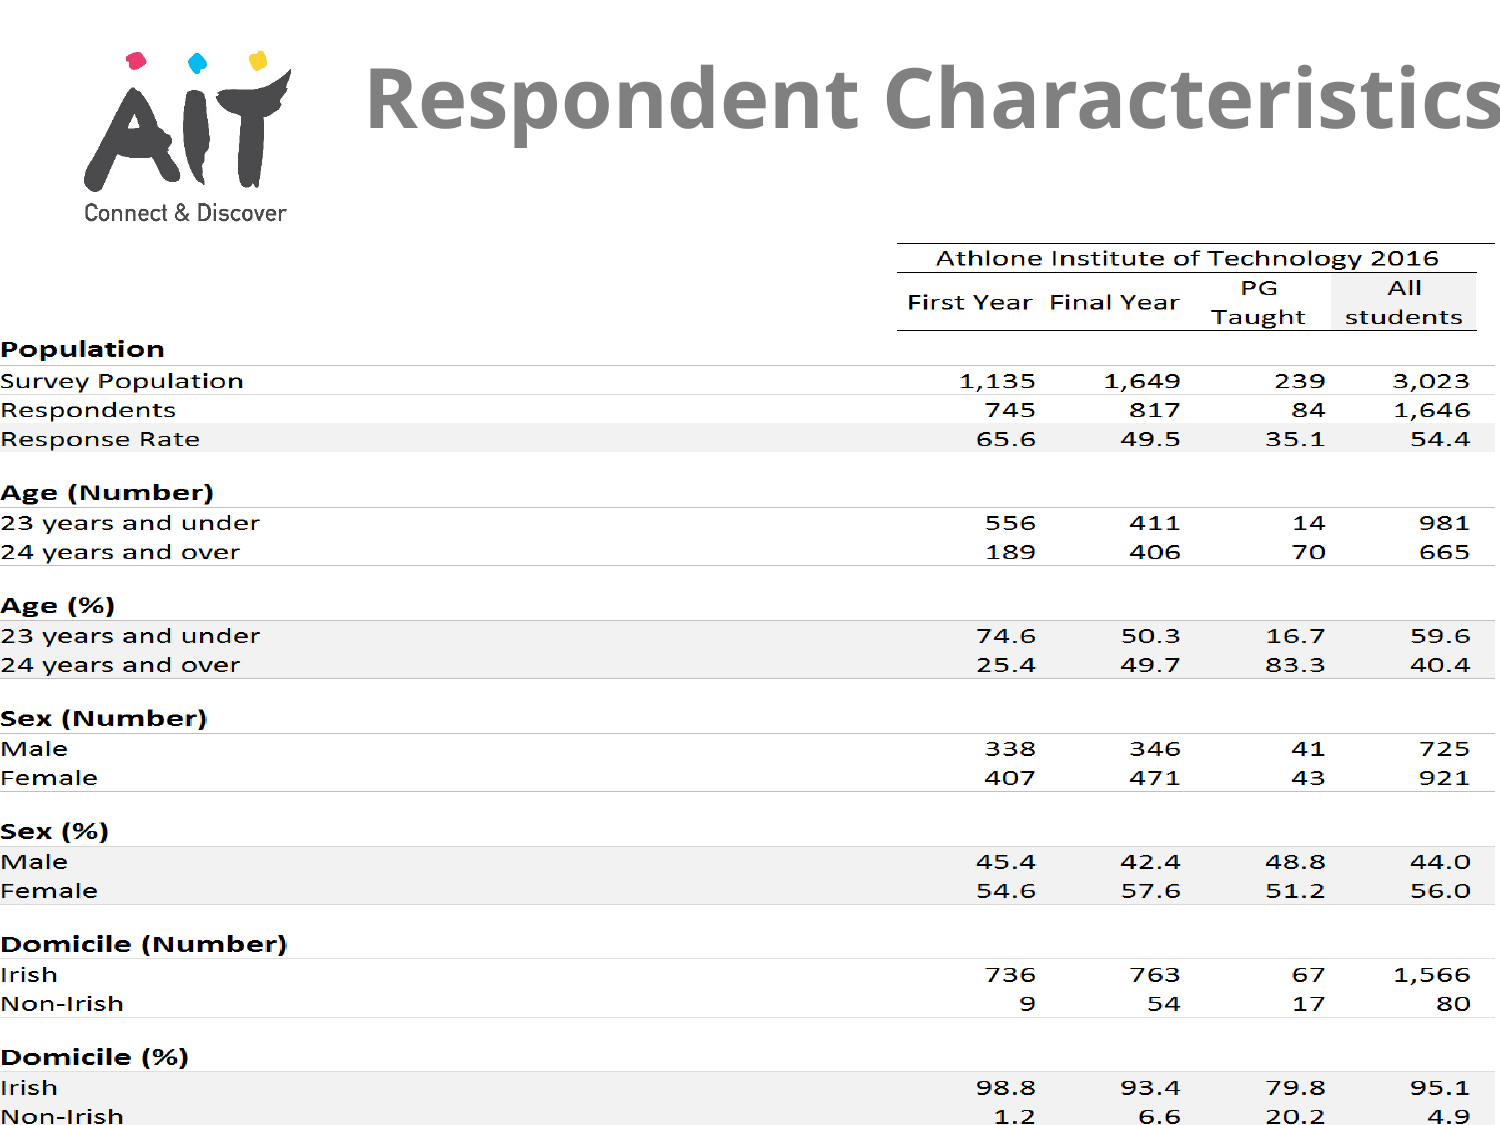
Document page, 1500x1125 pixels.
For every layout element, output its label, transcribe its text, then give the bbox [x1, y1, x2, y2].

title Respondent Characteristics [348, 30, 1500, 160]
picture [0, 46, 1495, 1125]
